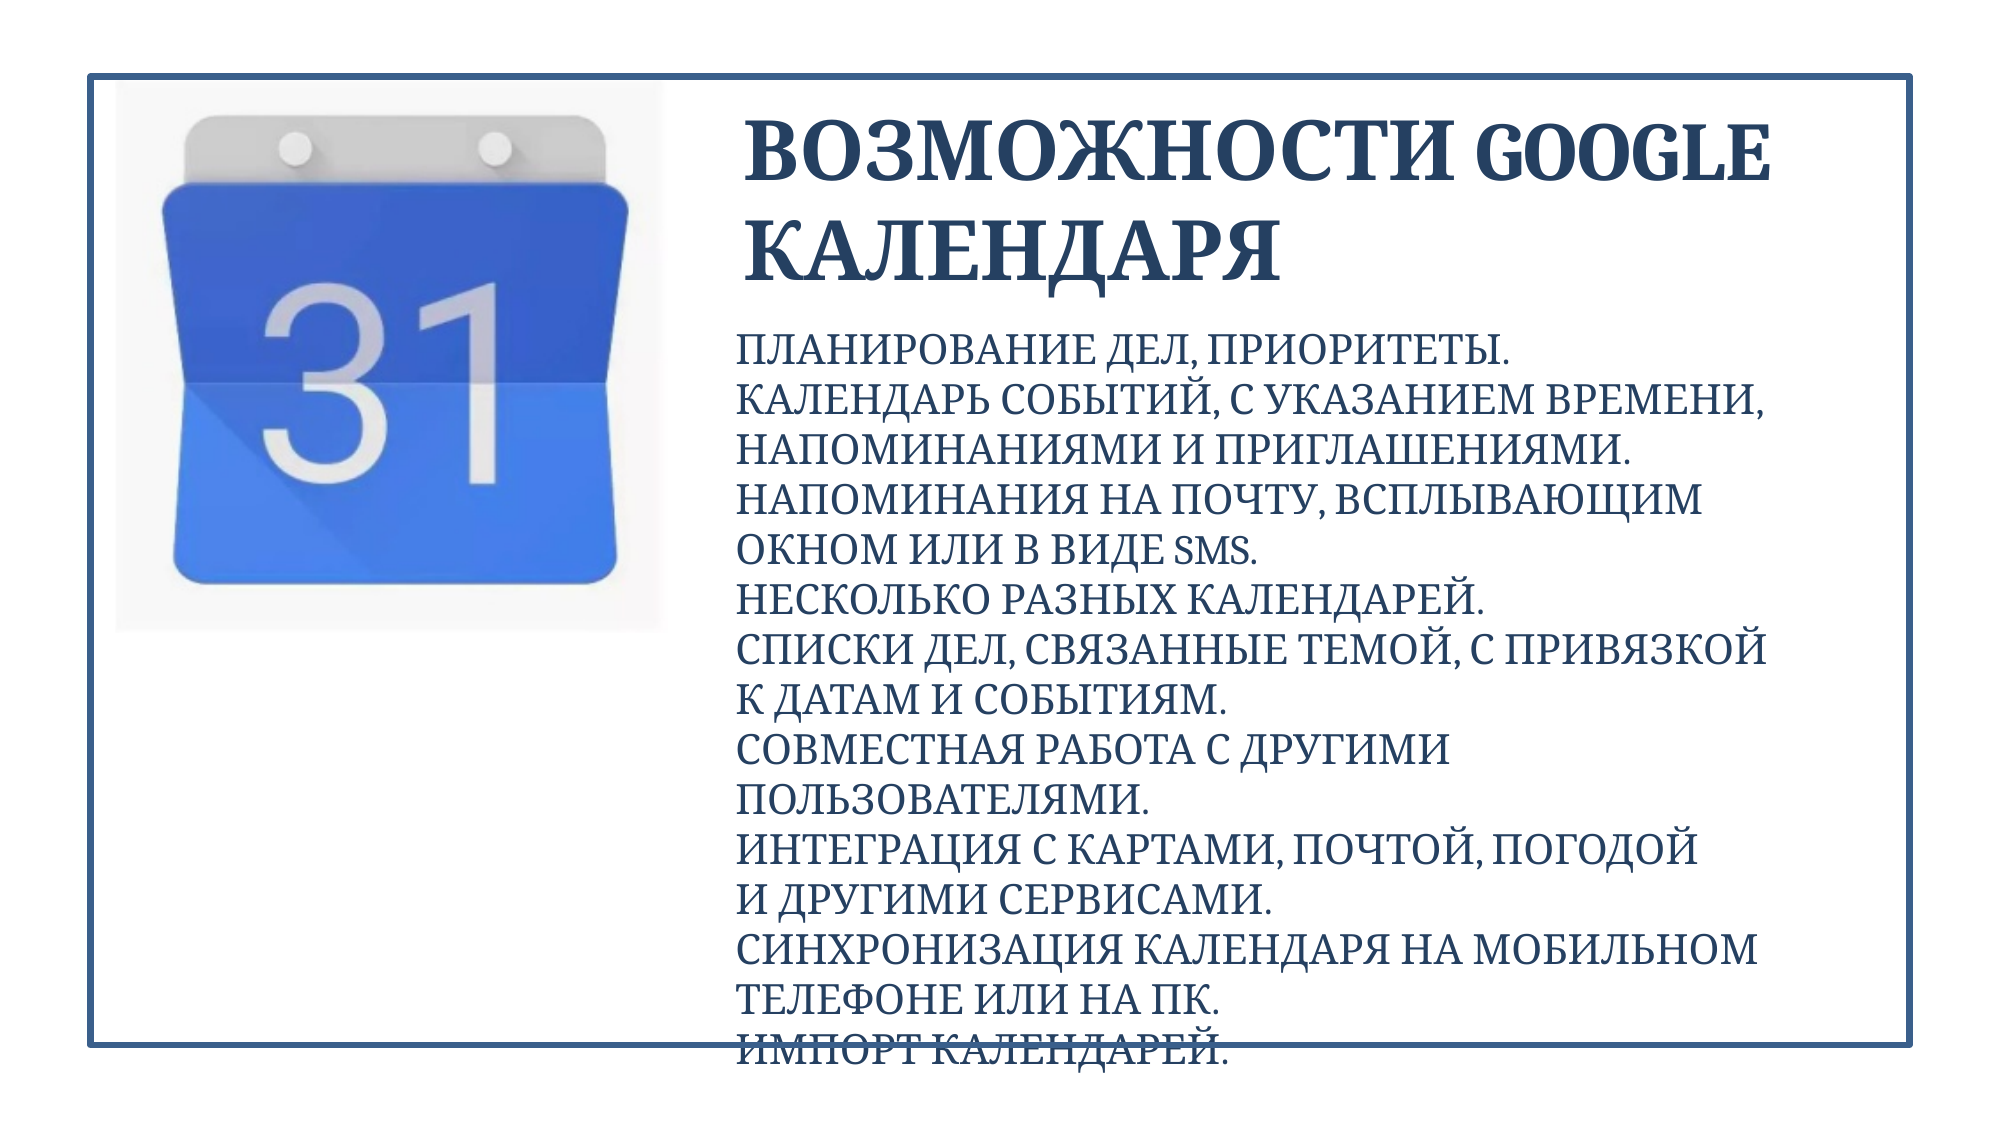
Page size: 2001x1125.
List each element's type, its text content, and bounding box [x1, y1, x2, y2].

text_box [88, 74, 1912, 1047]
picture [115, 80, 669, 634]
text_box ПЛАНИРОВАНИЕ ДЕЛ, ПРИОРИТЕТЫ. КАЛЕНДАРЬ СОБЫТИЙ, С УКАЗАНИЕМ ВРЕМЕНИ, НАПОМИНАНИЯМИ И ПРИГЛАШЕНИЯМИ. НАПОМИНАНИЯ НА ПОЧТУ, ВСПЛЫВАЮЩИМ ОКНОМ ИЛИ В ВИДЕ SMS. НЕСКОЛЬКО РАЗНЫХ КАЛЕНДАРЕЙ. СПИСКИ ДЕЛ, СВЯЗАННЫЕ ТЕМОЙ, С ПРИВЯЗКОЙ К ДАТАМ И СОБЫТИЯМ. СОВМЕСТНАЯ РАБОТА С ДРУГИМИ ПОЛЬЗОВАТЕЛЯМИ. ИНТЕГРАЦИЯ С КАРТАМИ, ПОЧТОЙ, ПОГОДОЙ И ДРУГИМИ СЕРВИСАМИ. СИНХРОНИЗАЦИЯ КАЛЕНДАРЯ НА МОБИЛЬНОМ ТЕЛЕФОНЕ ИЛИ НА ПК. ИМПОРТ КАЛЕНДАРЕЙ. [645, 1047, 1863, 1081]
